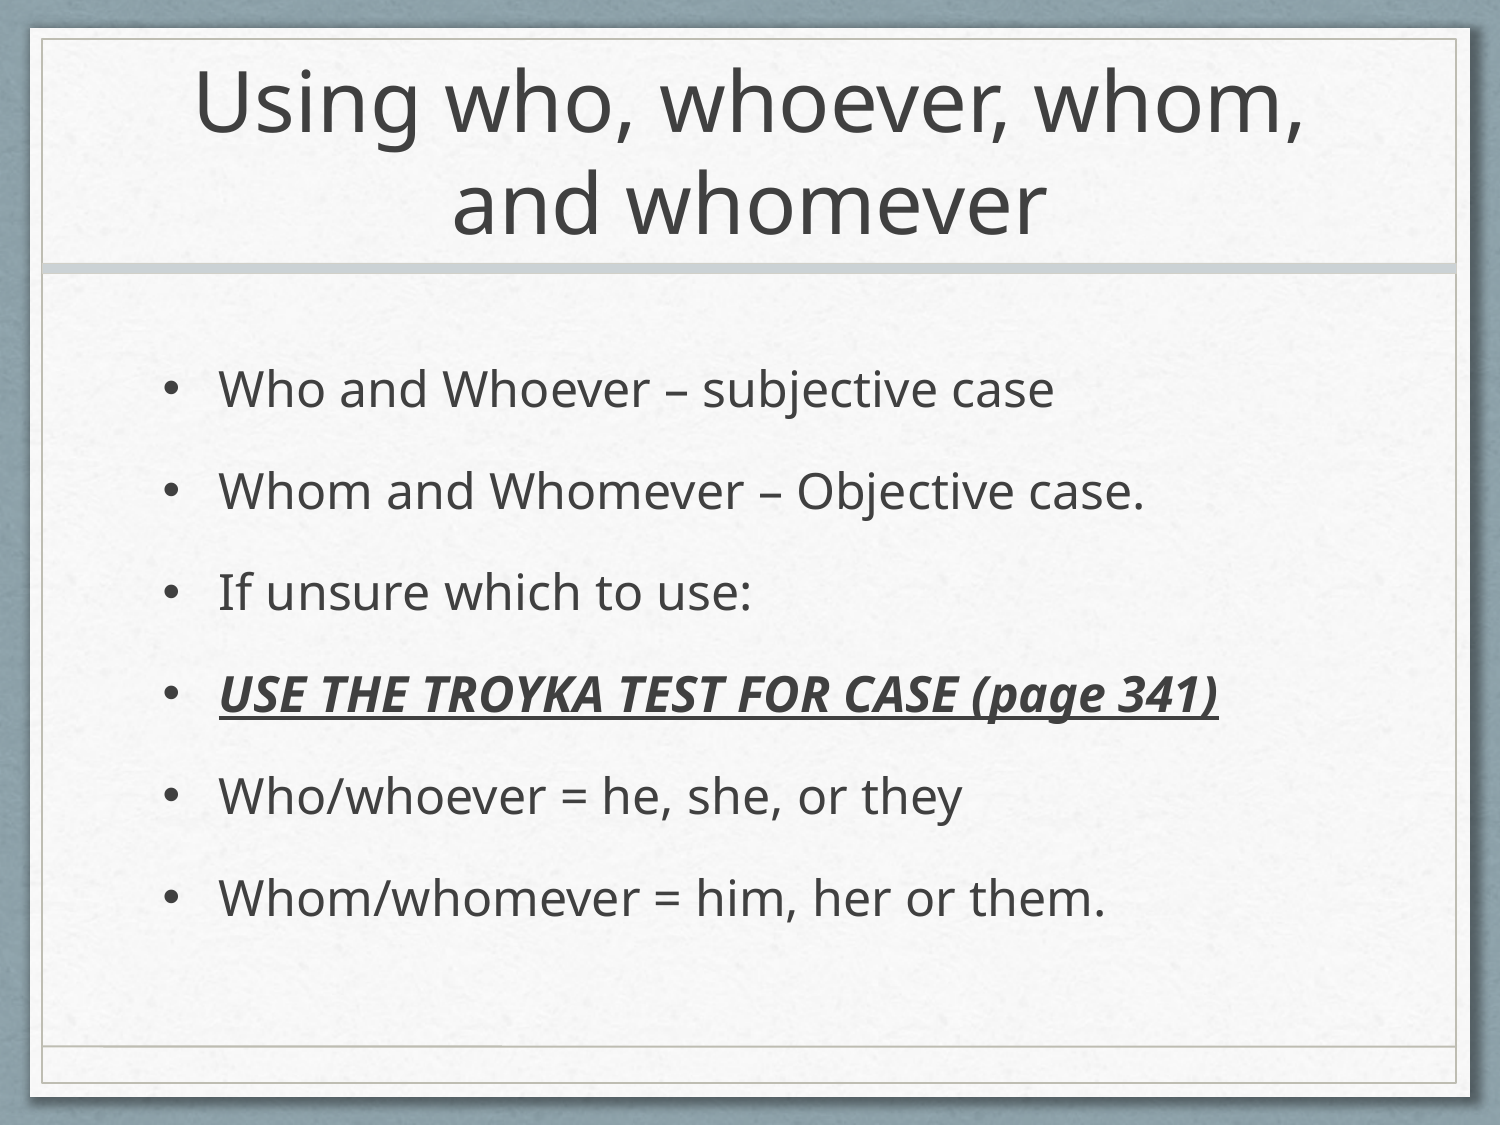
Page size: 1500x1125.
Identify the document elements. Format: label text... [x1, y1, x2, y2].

list Who and Whoever – subjective case Whom and Whomever – Objective case. If unsure which to use: USE THE TROYKA TEST FOR CASE (page 341) Who/whoever = he, she, or they Whom/whomever = him, her or them. [147, 350, 1353, 995]
title Using who, whoever, whom, and whomever [147, 40, 1353, 260]
picture [30, 28, 1470, 1097]
